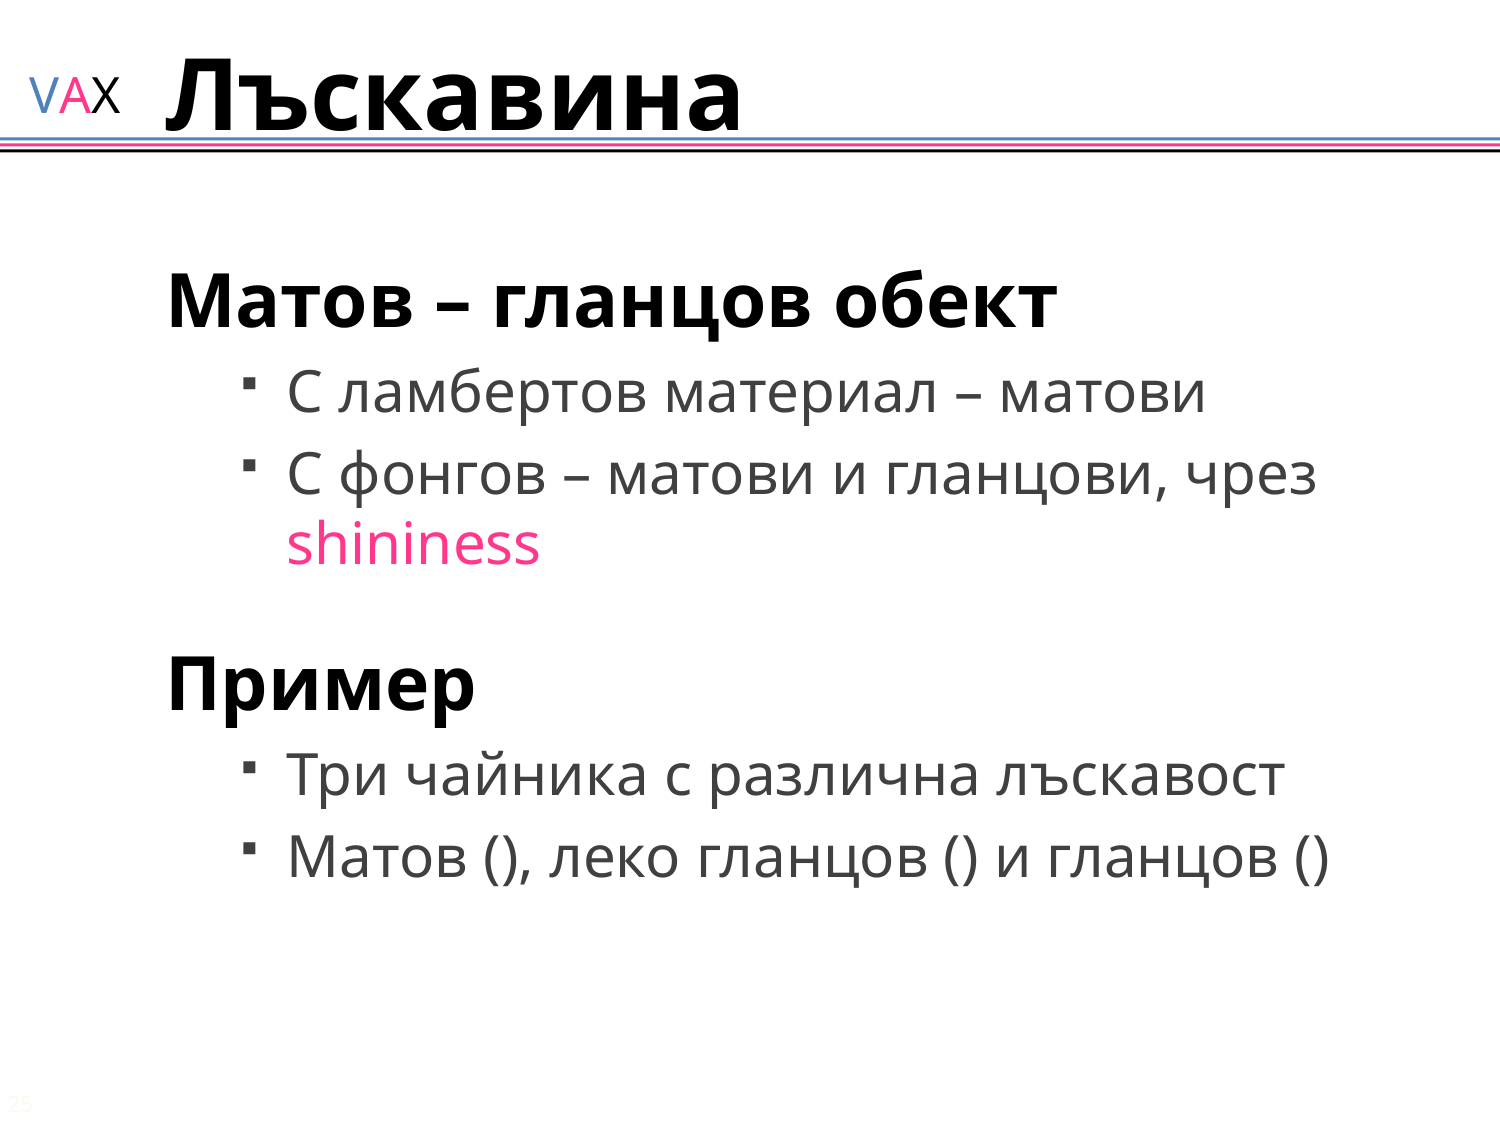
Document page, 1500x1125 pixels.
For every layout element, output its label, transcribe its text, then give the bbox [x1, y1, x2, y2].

title Лъскавина [0, 37, 1500, 144]
